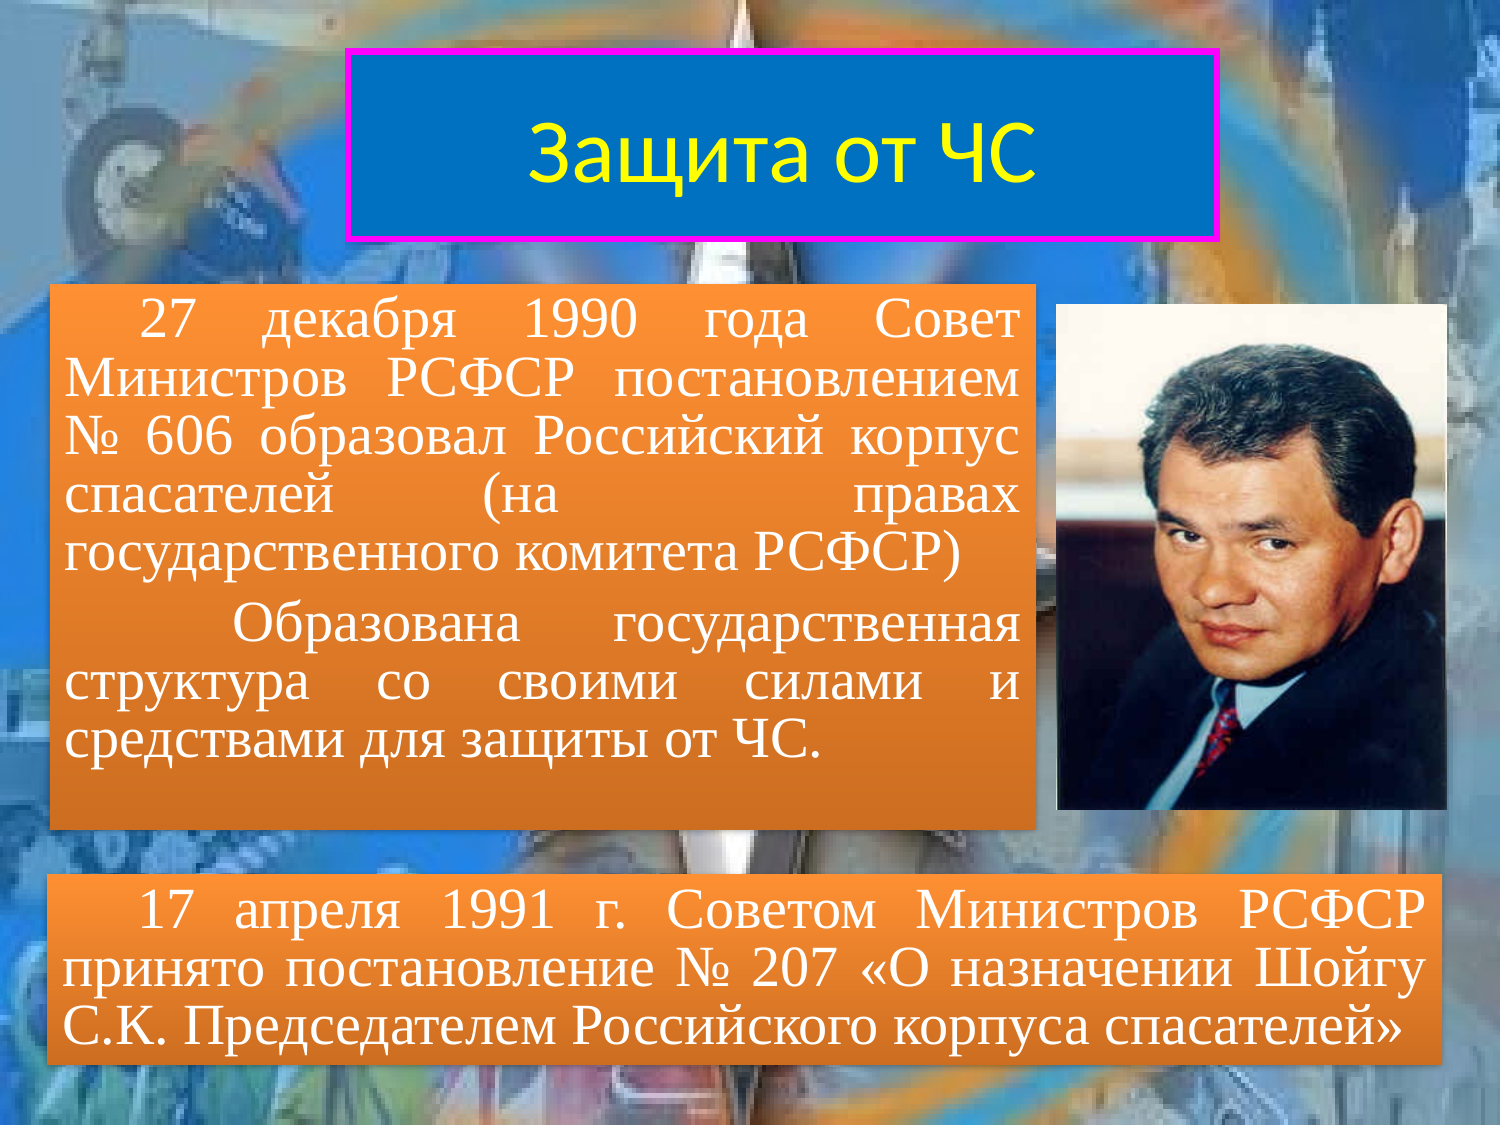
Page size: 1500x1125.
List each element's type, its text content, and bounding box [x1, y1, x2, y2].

text_box 27 декабря 1990 года Совет Министров РСФСР постановлением № 606 образовал Российский корпус спасателей (на правах государственного комитета РСФСР) Образована государственная структура со своими силами и средствами для защиты от ЧС. [49, 284, 1037, 830]
picture [0, 0, 1500, 1125]
text_box 17 апреля 1991 г. Советом Министров РСФСР принято постановление № 207 «О назначении Шойгу С.К. Председателем Российского корпуса спасателей» [47, 874, 1443, 1065]
text_box Защита от ЧС [348, 51, 1218, 239]
